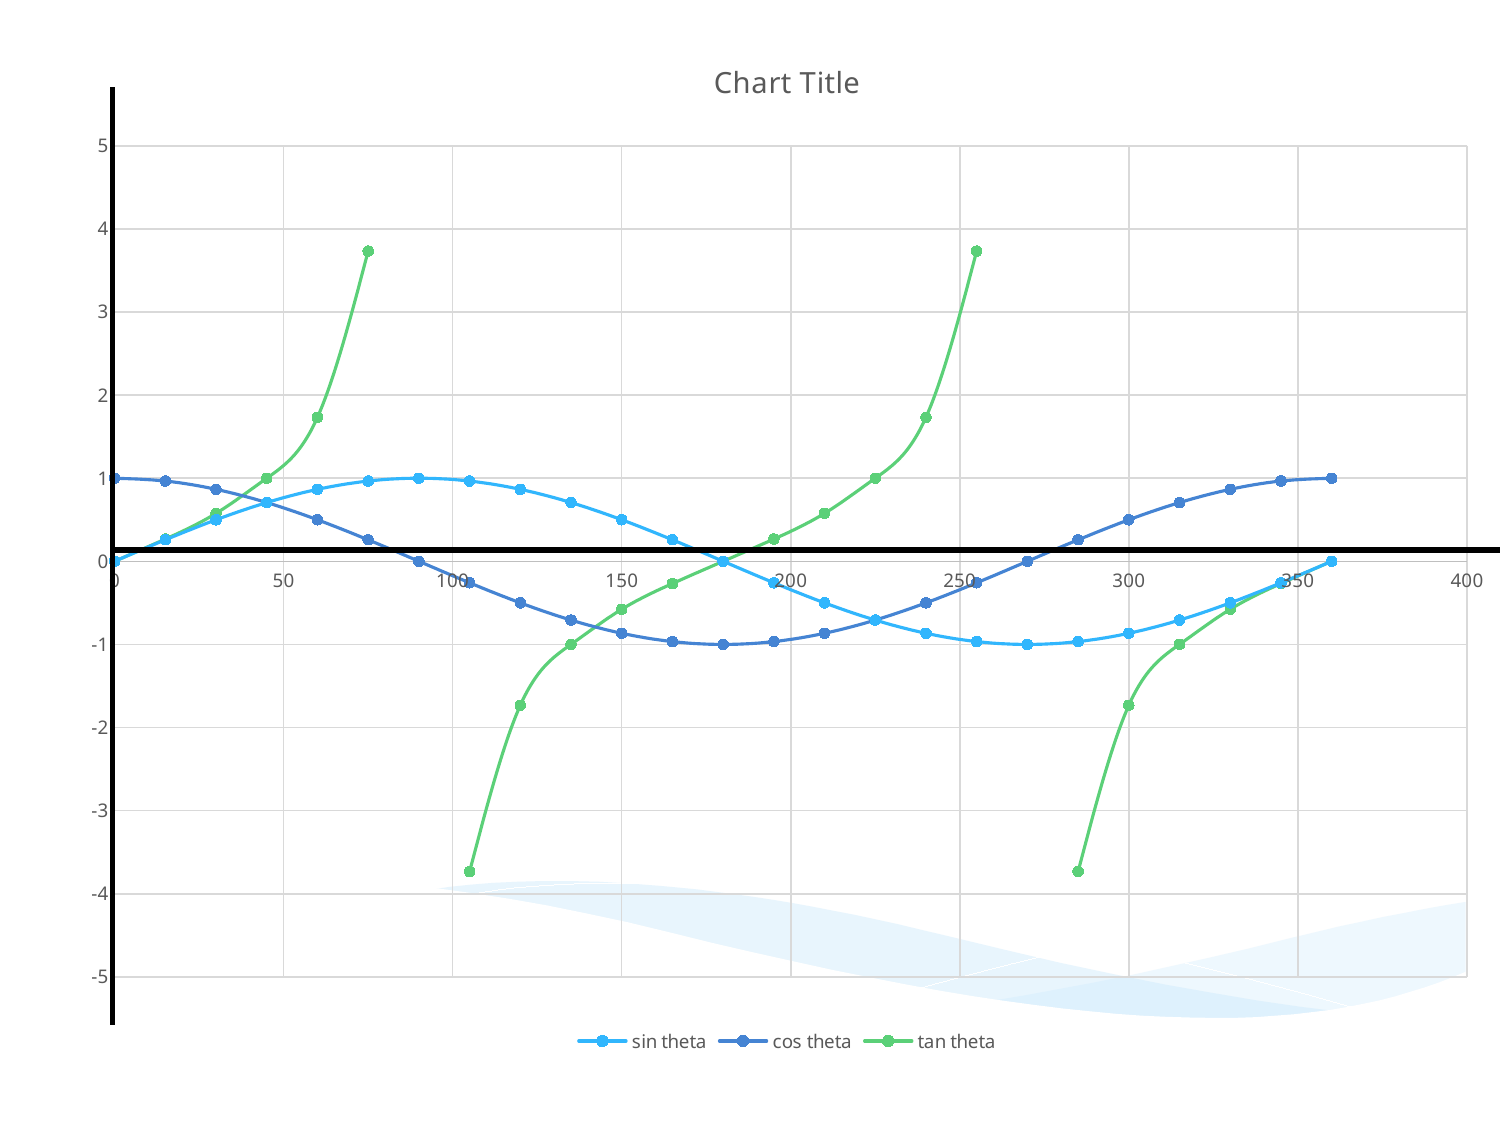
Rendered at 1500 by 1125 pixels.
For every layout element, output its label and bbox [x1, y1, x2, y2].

chart [62, 24, 1500, 1061]
